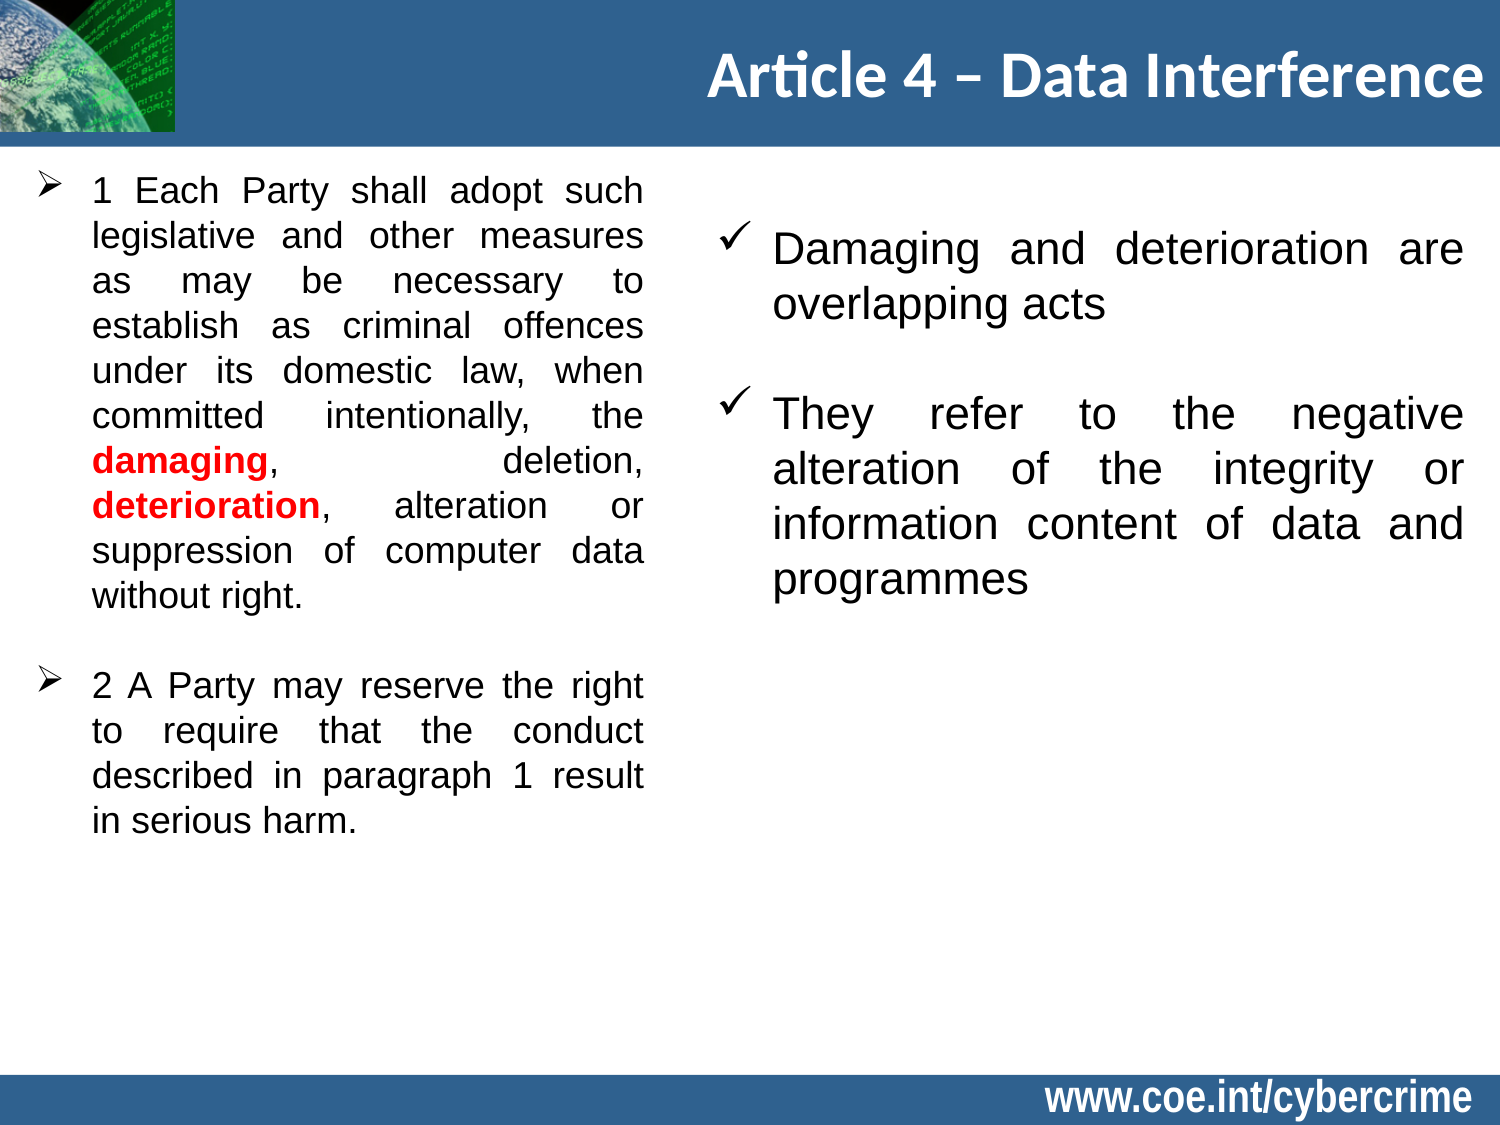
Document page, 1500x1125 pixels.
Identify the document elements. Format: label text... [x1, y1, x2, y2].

text_box Article 4 – Data Interference [0, 0, 1500, 149]
text_box 1 Each Party shall adopt such legislative and other measures as may be necessary to establish as criminal offences under its domestic law, when committed intentionally, the damaging, deletion, deterioration, alteration or suppression of computer data without right. 2 A Party may reserve the right to require that the conduct described in paragraph 1 result in serious harm. [20, 158, 659, 848]
picture [0, 0, 175, 132]
text_box www.coe.int/cybercrime [1030, 1059, 1500, 1125]
text_box [0, 1073, 1030, 1125]
text_box Damaging and deterioration are overlapping acts They refer to the negative alteration of the integrity or information content of data and programmes [701, 211, 1480, 611]
